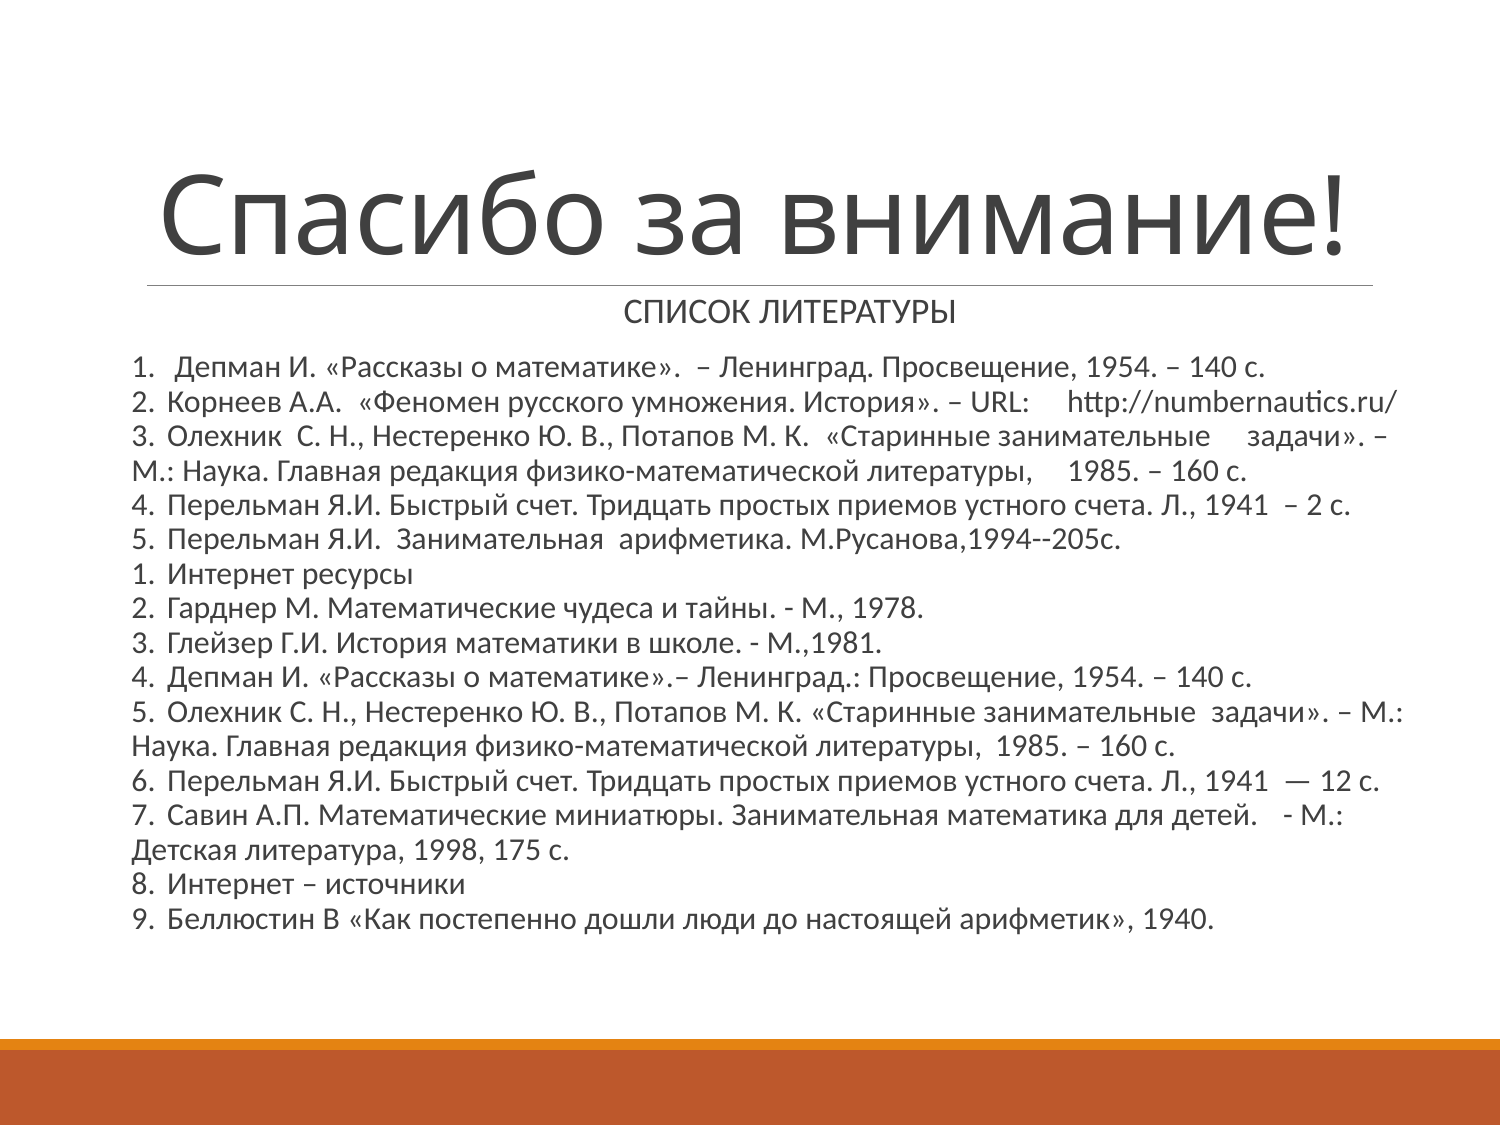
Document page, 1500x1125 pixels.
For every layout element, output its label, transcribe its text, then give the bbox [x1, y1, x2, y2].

list СПИСОК ЛИТЕРАТУРЫ 1. Депман И. «Рассказы о математике». – Ленинград. Просвещение, 1954. – 140 с. 2. Корнеев А.А. «Феномен русского умножения. История». – URL: http://numbernautics.ru/ 3. Олехник С. Н., Нестеренко Ю. В., Потапов М. К. «Старинные занимательные задачи». – М.: Наука. Главная редакция физико-математической литературы, 1985. – 160 с. 4. Перельман Я.И. Быстрый счет. Тридцать простых приемов устного счета. Л., 1941 – 2 с. 5. Перельман Я.И. Занимательная арифметика. М.Русанова,1994--205с. 1. Интернет ресурсы 2. Гарднер М. Математические чудеса и тайны. - М., 1978. 3. Глейзер Г.И. История математики в школе. - М.,1981. 4. Депман И. «Рассказы о математике».– Ленинград.: Просвещение, 1954. – 140 с. 5. Олехник С. Н., Нестеренко Ю. В., Потапов М. К. «Старинные занимательные задачи». – М.: Наука. Главная редакция физико-математической литературы, 1985. – 160 с. 6. Перельман Я.И. Быстрый счет. Тридцать простых приемов устного счета. Л., 1941 — 12 с. 7. Савин А.П. Математические миниатюры. Занимательная математика для детей. - М.: Детская литература, 1998, 175 с. 8. Интернет – источники 9. Беллюстин В «Как постепенно дошли люди до настоящей арифметик», 1940. [131, 285, 1436, 1000]
title Спасибо за внимание! [135, 47, 1373, 285]
